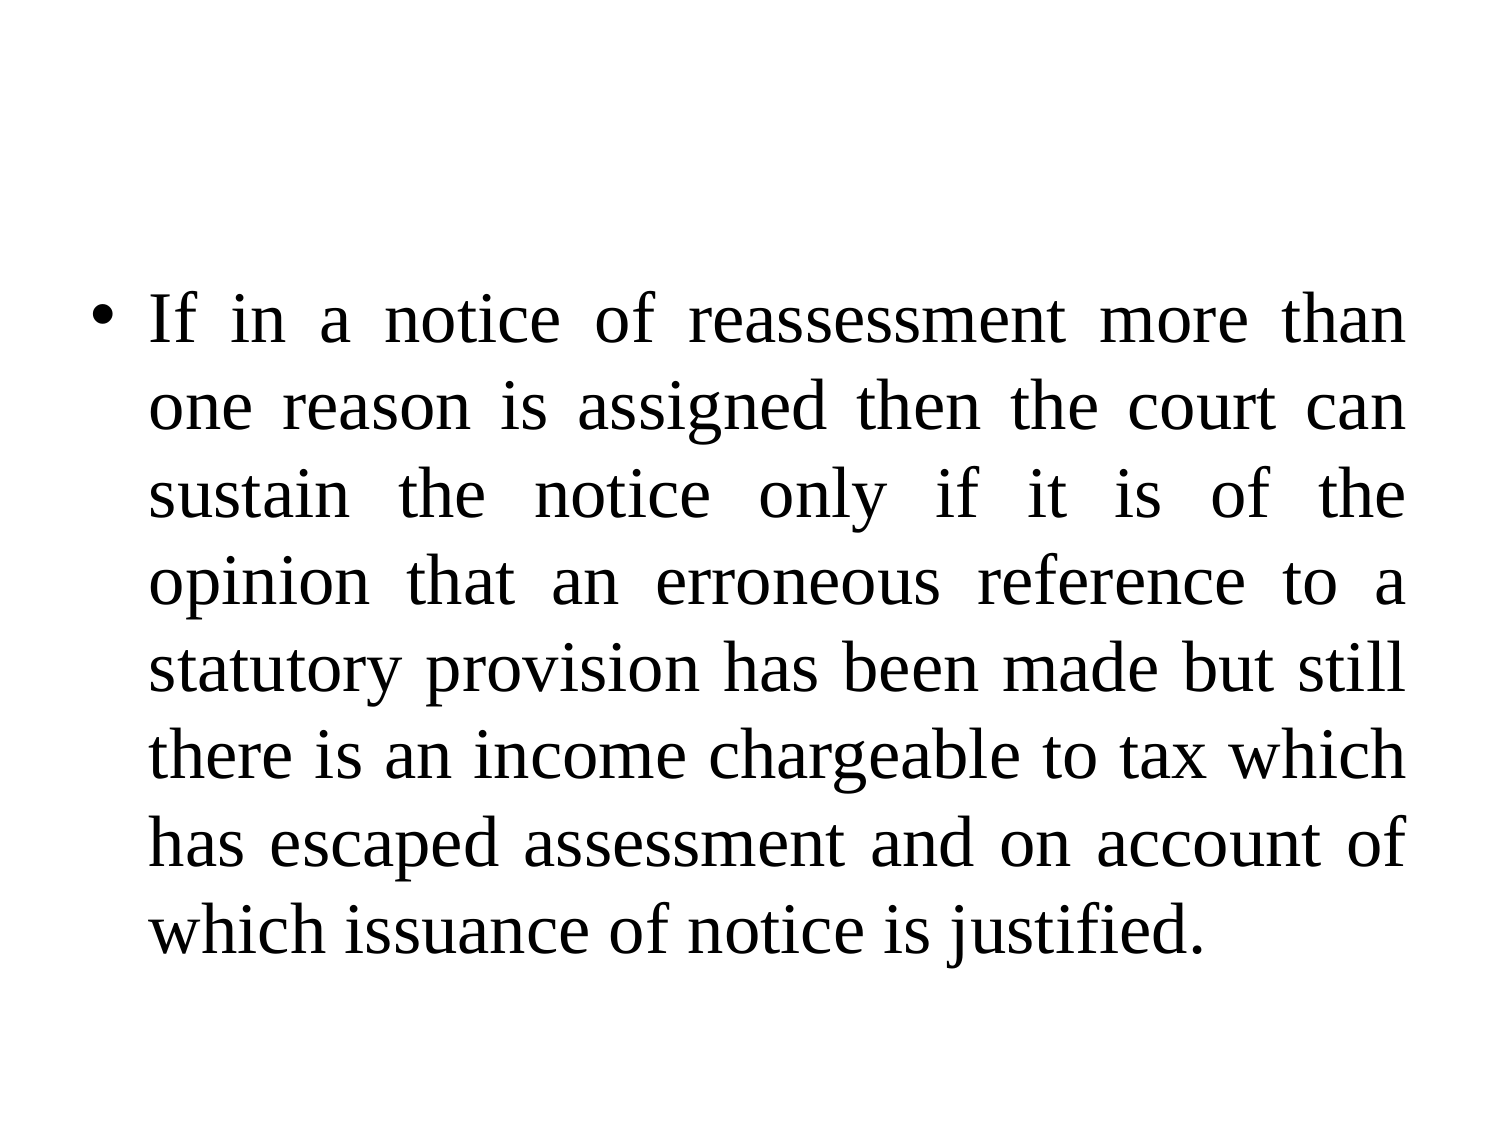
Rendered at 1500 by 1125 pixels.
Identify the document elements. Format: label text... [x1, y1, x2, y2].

list If in a notice of reassessment more than one reason is assigned then the court can sustain the notice only if it is of the opinion that an erroneous reference to a statutory provision has been made but still there is an income chargeable to tax which has escaped assessment and on account of which issuance of notice is justified. [75, 262, 1425, 1005]
